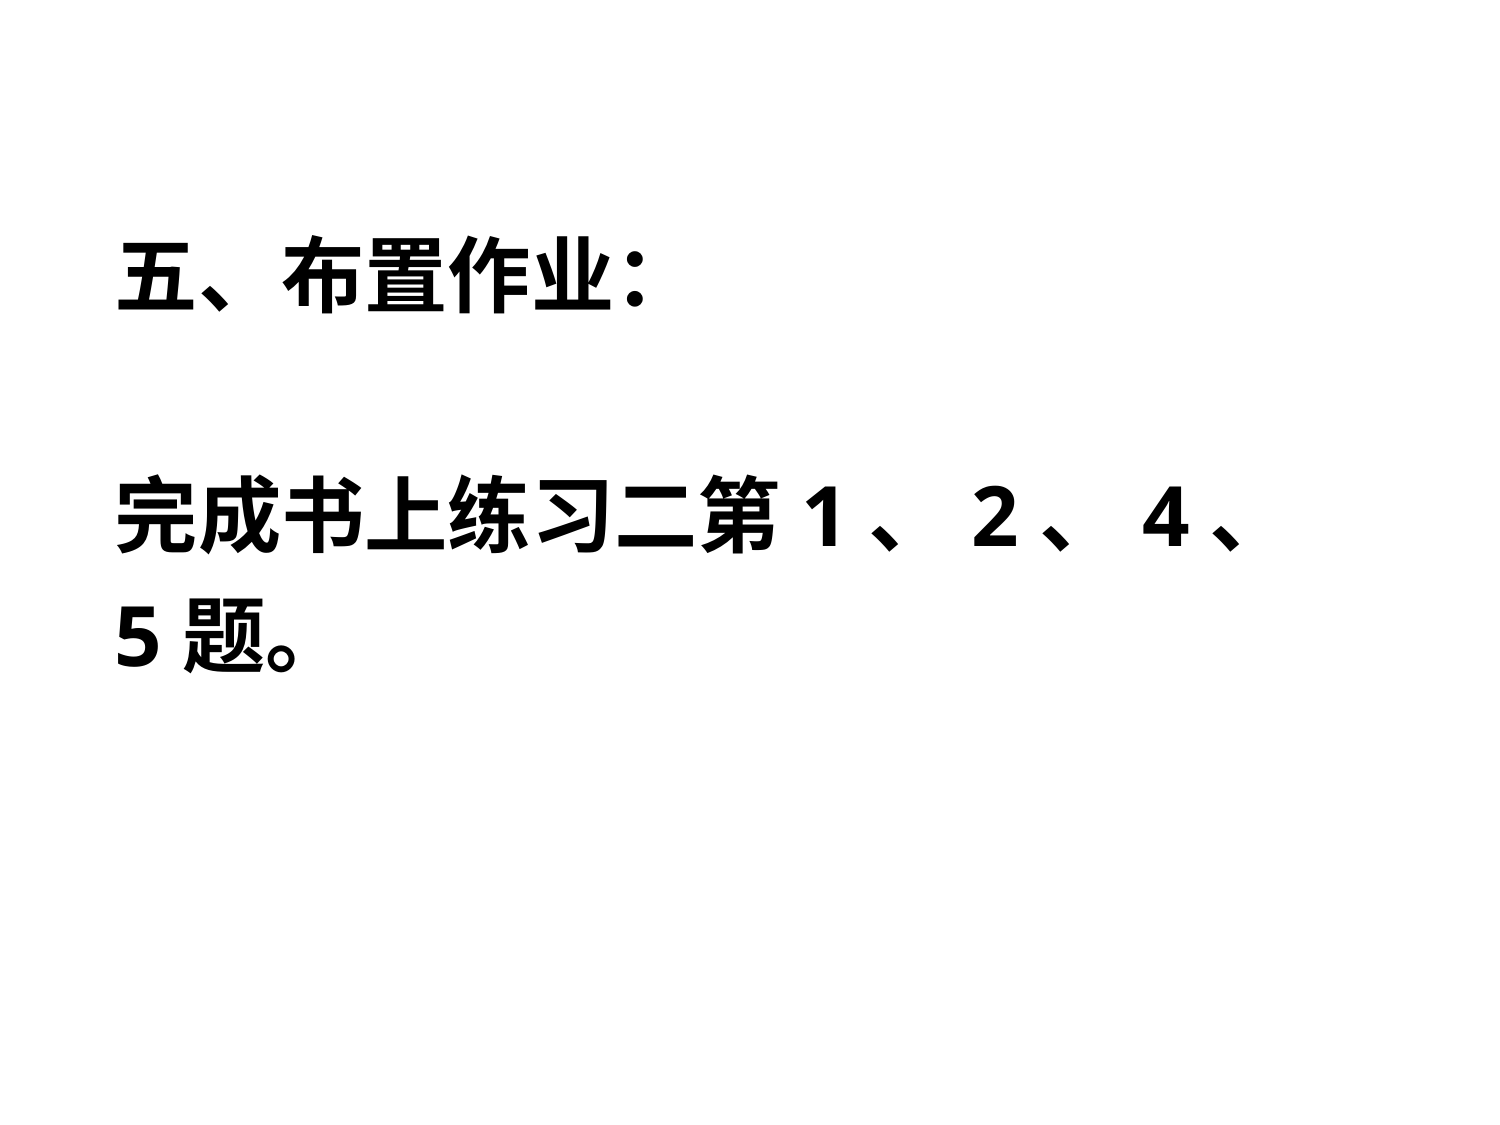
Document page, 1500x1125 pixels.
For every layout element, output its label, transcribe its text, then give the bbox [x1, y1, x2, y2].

text_box 五、布置作业： 完成书上练习二第1、2、4、5题。 [100, 196, 1341, 691]
